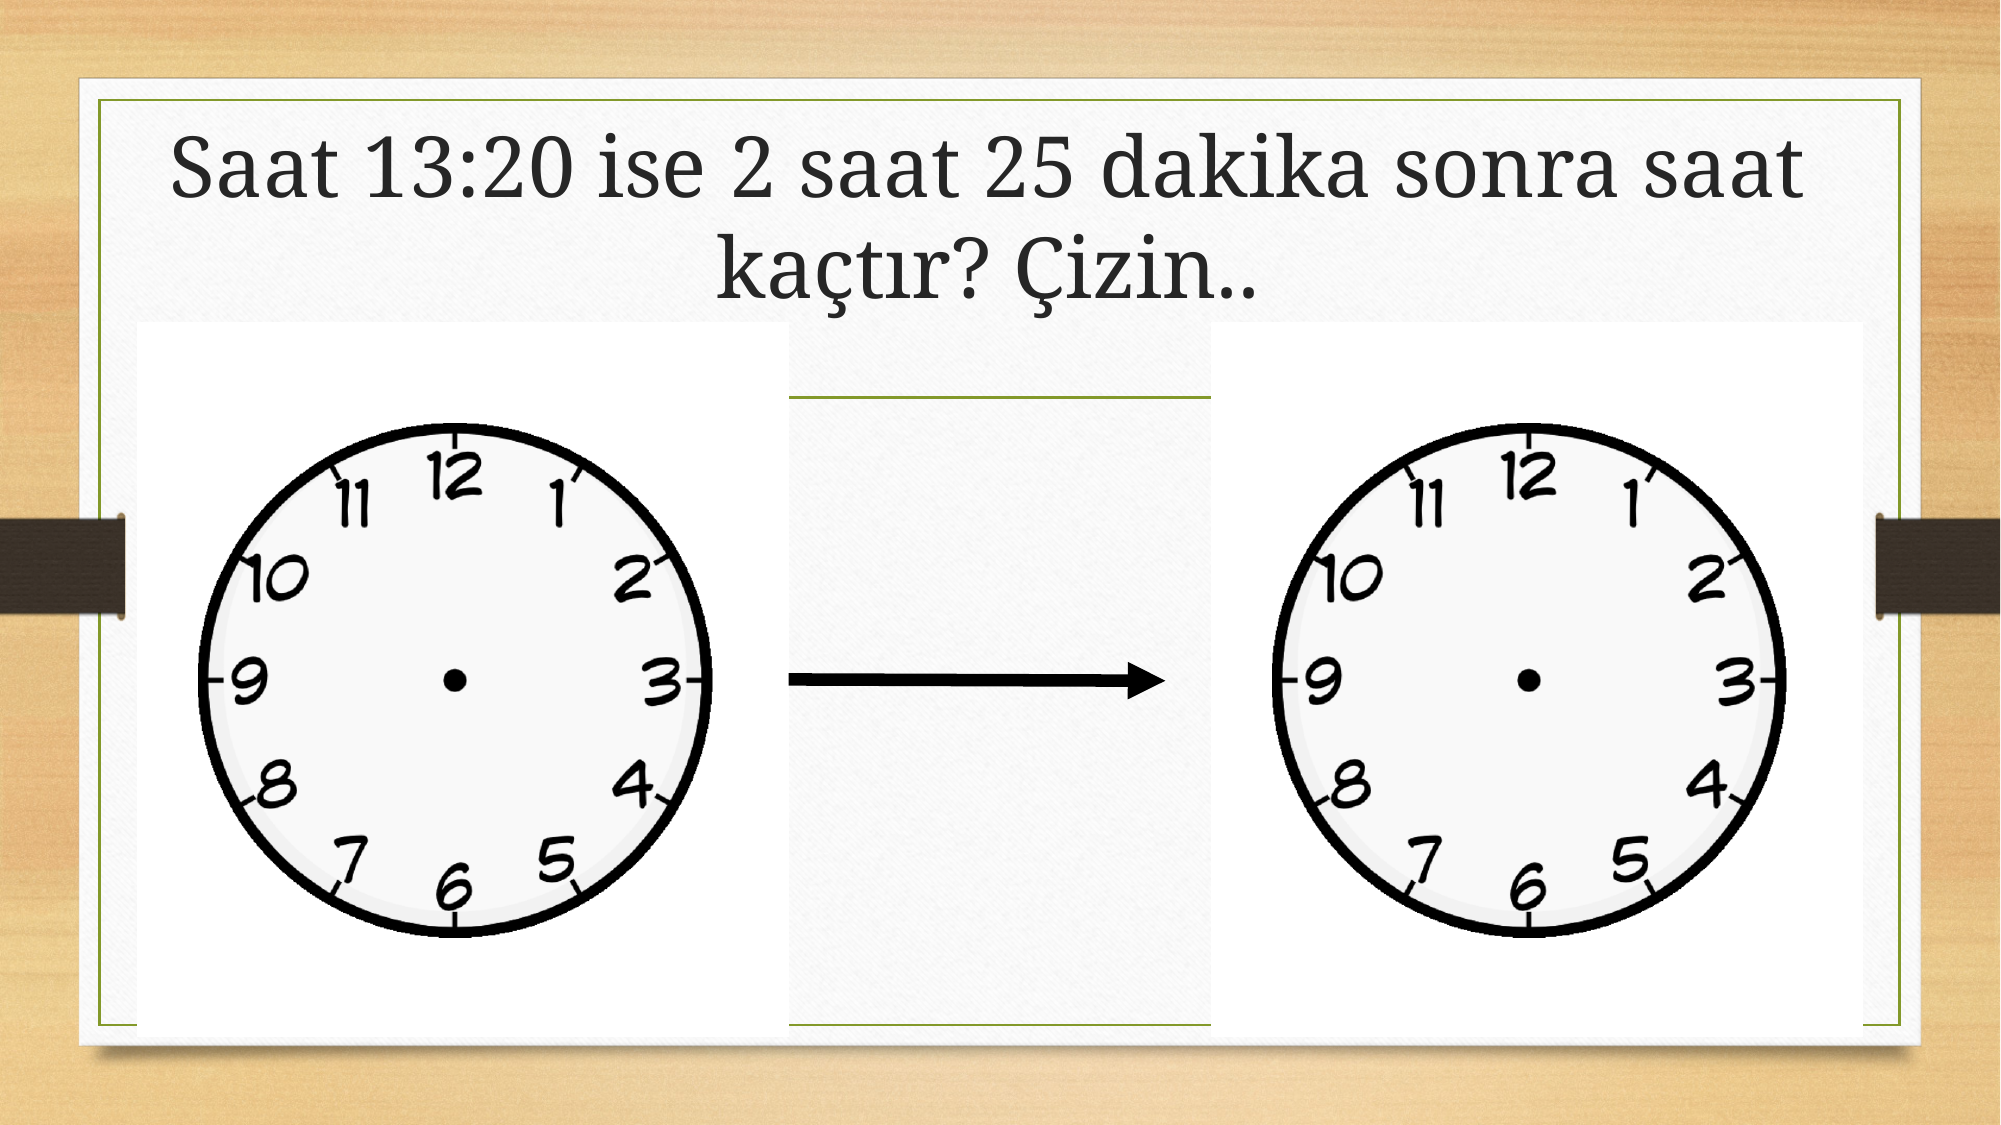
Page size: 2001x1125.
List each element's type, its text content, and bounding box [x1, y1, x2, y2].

title Saat 13:20 ise 2 saat 25 dakika sonra saat kaçtır? Çizin.. [69, 105, 1908, 323]
picture [0, 0, 2001, 1125]
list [137, 322, 789, 1037]
